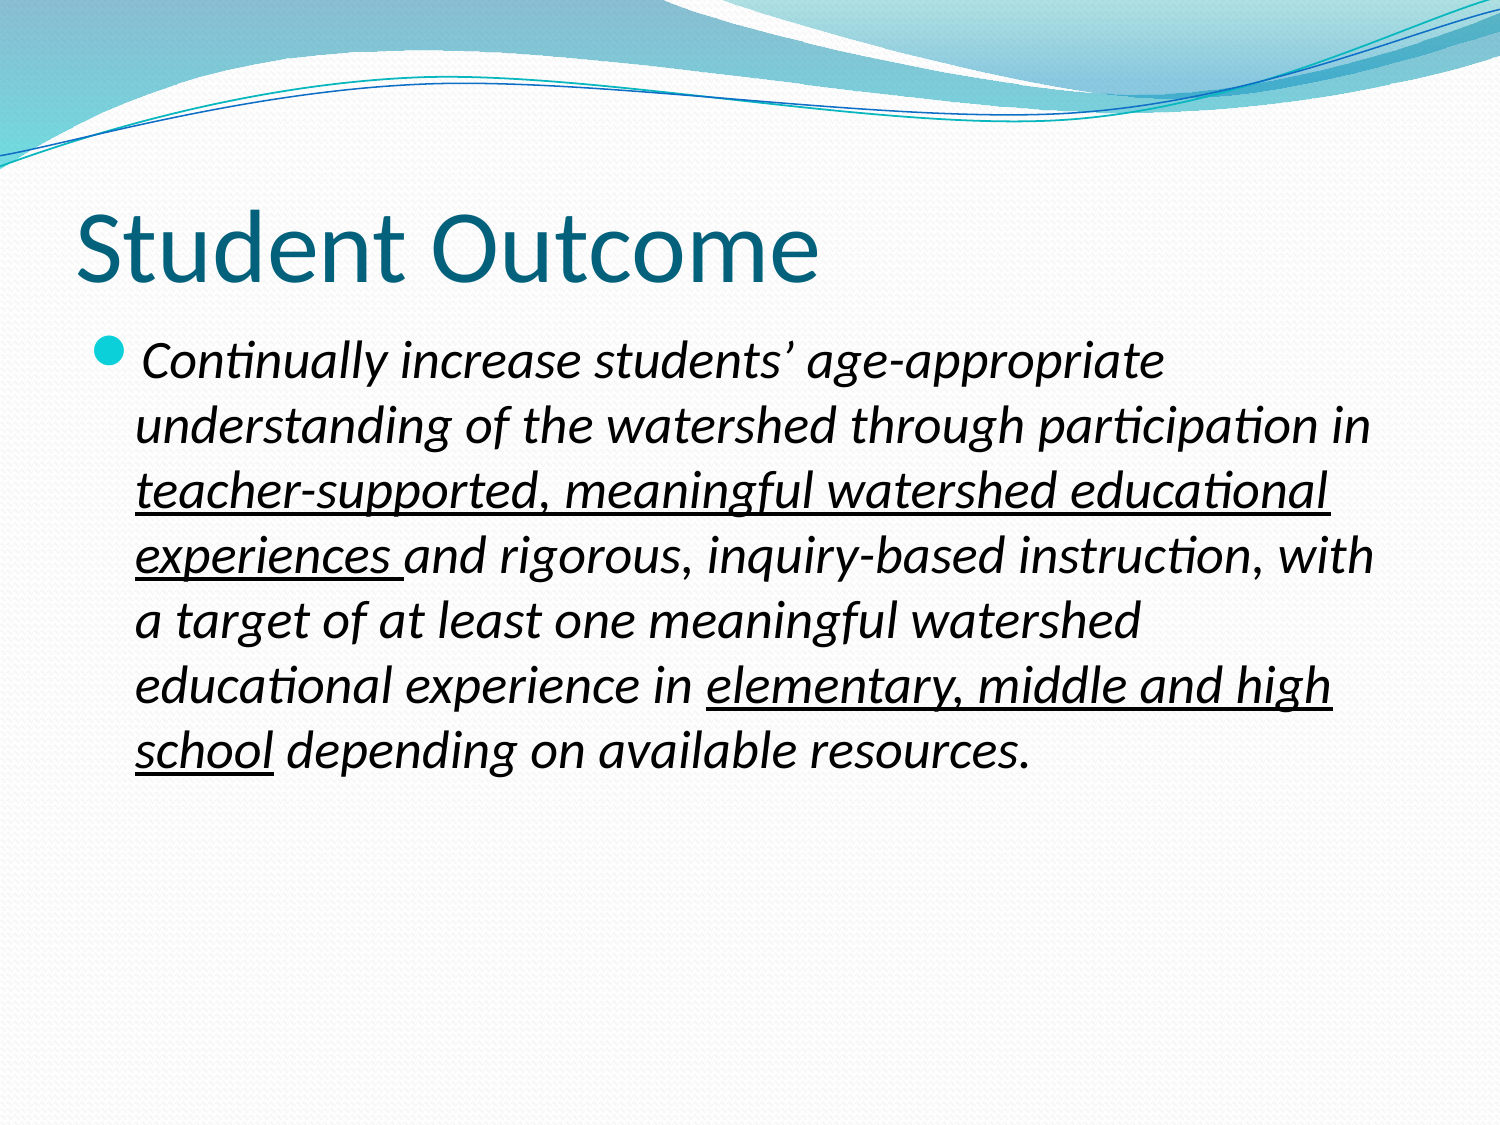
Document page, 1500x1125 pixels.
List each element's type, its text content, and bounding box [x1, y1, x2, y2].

list Continually increase students’ age-appropriate understanding of the watershed through participation in teacher-supported, meaningful watershed educational experiences and rigorous, inquiry-based instruction, with a target of at least one meaningful watershed educational experience in elementary, middle and high school depending on available resources. [75, 317, 1425, 1038]
title Student Outcome [75, 115, 1425, 303]
